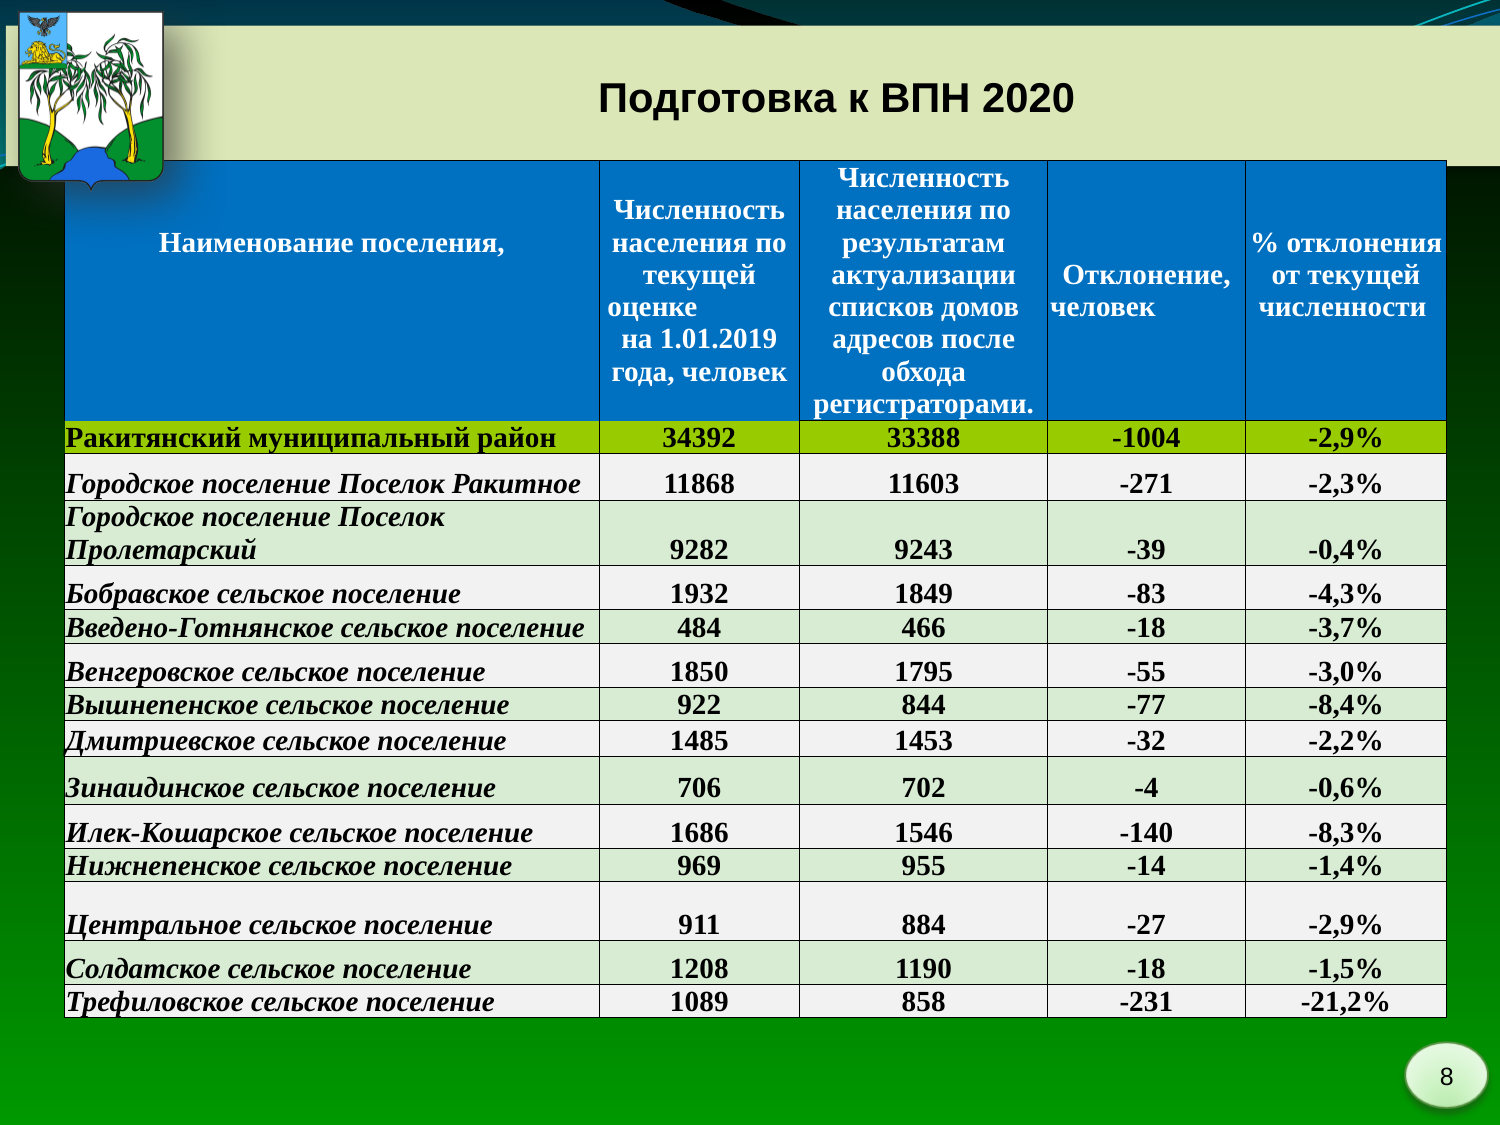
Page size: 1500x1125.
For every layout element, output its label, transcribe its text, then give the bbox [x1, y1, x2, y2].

picture [18, 11, 165, 192]
table_cell -0,6% [1246, 757, 1446, 804]
table_cell -2,9% [1246, 421, 1446, 453]
table_header % отклонения от текущей численности [1246, 161, 1446, 420]
table_header Численность населения по результатам актуализации списков домов адресов после обхода регистраторами. [800, 161, 1047, 420]
table_cell 922 [600, 688, 799, 720]
table_cell Трефиловское сельское поселение [65, 985, 599, 1017]
table_cell -1,4% [1246, 849, 1446, 881]
table_cell -83 [1048, 566, 1245, 609]
table_cell 1795 [800, 644, 1047, 687]
table_cell 1190 [800, 941, 1047, 984]
table_cell 1485 [600, 721, 799, 756]
table_cell Городское поселение Поселок Пролетарский [65, 501, 599, 565]
table_cell 1208 [600, 941, 799, 984]
table_cell 9282 [600, 501, 799, 565]
table_cell -32 [1048, 721, 1245, 756]
table_cell Нижнепенское сельское поселение [65, 849, 599, 881]
table_cell Введено-Готнянское сельское поселение [65, 610, 599, 643]
table_cell -4,3% [1246, 566, 1446, 609]
table_cell -18 [1048, 941, 1245, 984]
table_cell Солдатское сельское поселение [65, 941, 599, 984]
table_cell -18 [1048, 610, 1245, 643]
table_cell Венгеровское сельское поселение [65, 644, 599, 687]
table_cell 1849 [800, 566, 1047, 609]
text_box Подготовка к ВПН 2020 [206, 23, 1500, 168]
table_cell 484 [600, 610, 799, 643]
table_cell 11868 [600, 454, 799, 500]
table_header Численность населения по текущей оценке на 1.01.2019 года, человек [600, 161, 799, 421]
table_cell 706 [600, 757, 799, 804]
table_cell 466 [800, 610, 1047, 643]
table_cell 969 [600, 849, 799, 881]
table_cell -14 [1048, 849, 1245, 881]
table_cell -140 [1048, 805, 1245, 848]
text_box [1393, 1036, 1500, 1125]
table_cell -2,3% [1246, 454, 1446, 500]
table_cell 1546 [800, 805, 1047, 848]
table_cell 1850 [600, 644, 799, 687]
table_cell Зинаидинское сельское поселение [65, 757, 599, 804]
table_cell Дмитриевское сельское поселение [65, 721, 599, 756]
table_cell Городское поселение Поселок Ракитное [65, 454, 599, 500]
table_cell -0,4% [1246, 501, 1446, 565]
table_cell -2,9% [1246, 882, 1446, 940]
table_cell 702 [800, 757, 1047, 804]
table_cell -55 [1048, 644, 1245, 687]
table_cell -8,3% [1246, 805, 1446, 848]
table_cell 1932 [600, 566, 799, 609]
table_cell -3,7% [1246, 610, 1446, 643]
table_header Отклонение, человек [1048, 161, 1245, 420]
table_cell 884 [800, 882, 1047, 940]
table_cell Бобравское сельское поселение [65, 566, 599, 609]
table_cell 911 [600, 882, 799, 940]
table_cell 1089 [600, 985, 799, 1017]
table_cell 33388 [800, 421, 1047, 453]
table_cell -231 [1048, 985, 1245, 1017]
table_cell Вышнепенское сельское поселение [65, 688, 599, 720]
table_cell 858 [800, 985, 1047, 1017]
table_cell 844 [800, 688, 1047, 720]
table_header Наименование поселения, [65, 161, 599, 421]
table_cell 1686 [600, 805, 799, 848]
table_cell -1,5% [1246, 941, 1446, 984]
table_cell 955 [800, 849, 1047, 881]
table_cell -4 [1048, 757, 1245, 804]
table_cell -8,4% [1246, 688, 1446, 720]
table_cell -2,2% [1246, 721, 1446, 756]
table_cell Центральное сельское поселение [65, 882, 599, 940]
table_cell -21,2% [1246, 985, 1446, 1017]
table_cell -39 [1048, 501, 1245, 565]
table_cell 34392 [600, 421, 799, 453]
table_cell Илек-Кошарское сельское поселение [65, 805, 599, 848]
table_cell 11603 [800, 454, 1047, 500]
table_cell 1453 [800, 721, 1047, 756]
table_cell -271 [1048, 454, 1245, 500]
table_cell 9243 [800, 501, 1047, 565]
table_cell -27 [1048, 882, 1245, 940]
table_cell -3,0% [1246, 644, 1446, 687]
table_cell -1004 [1048, 421, 1245, 453]
table_cell Ракитянский муниципальный район [65, 421, 599, 453]
table_cell -77 [1048, 688, 1245, 720]
